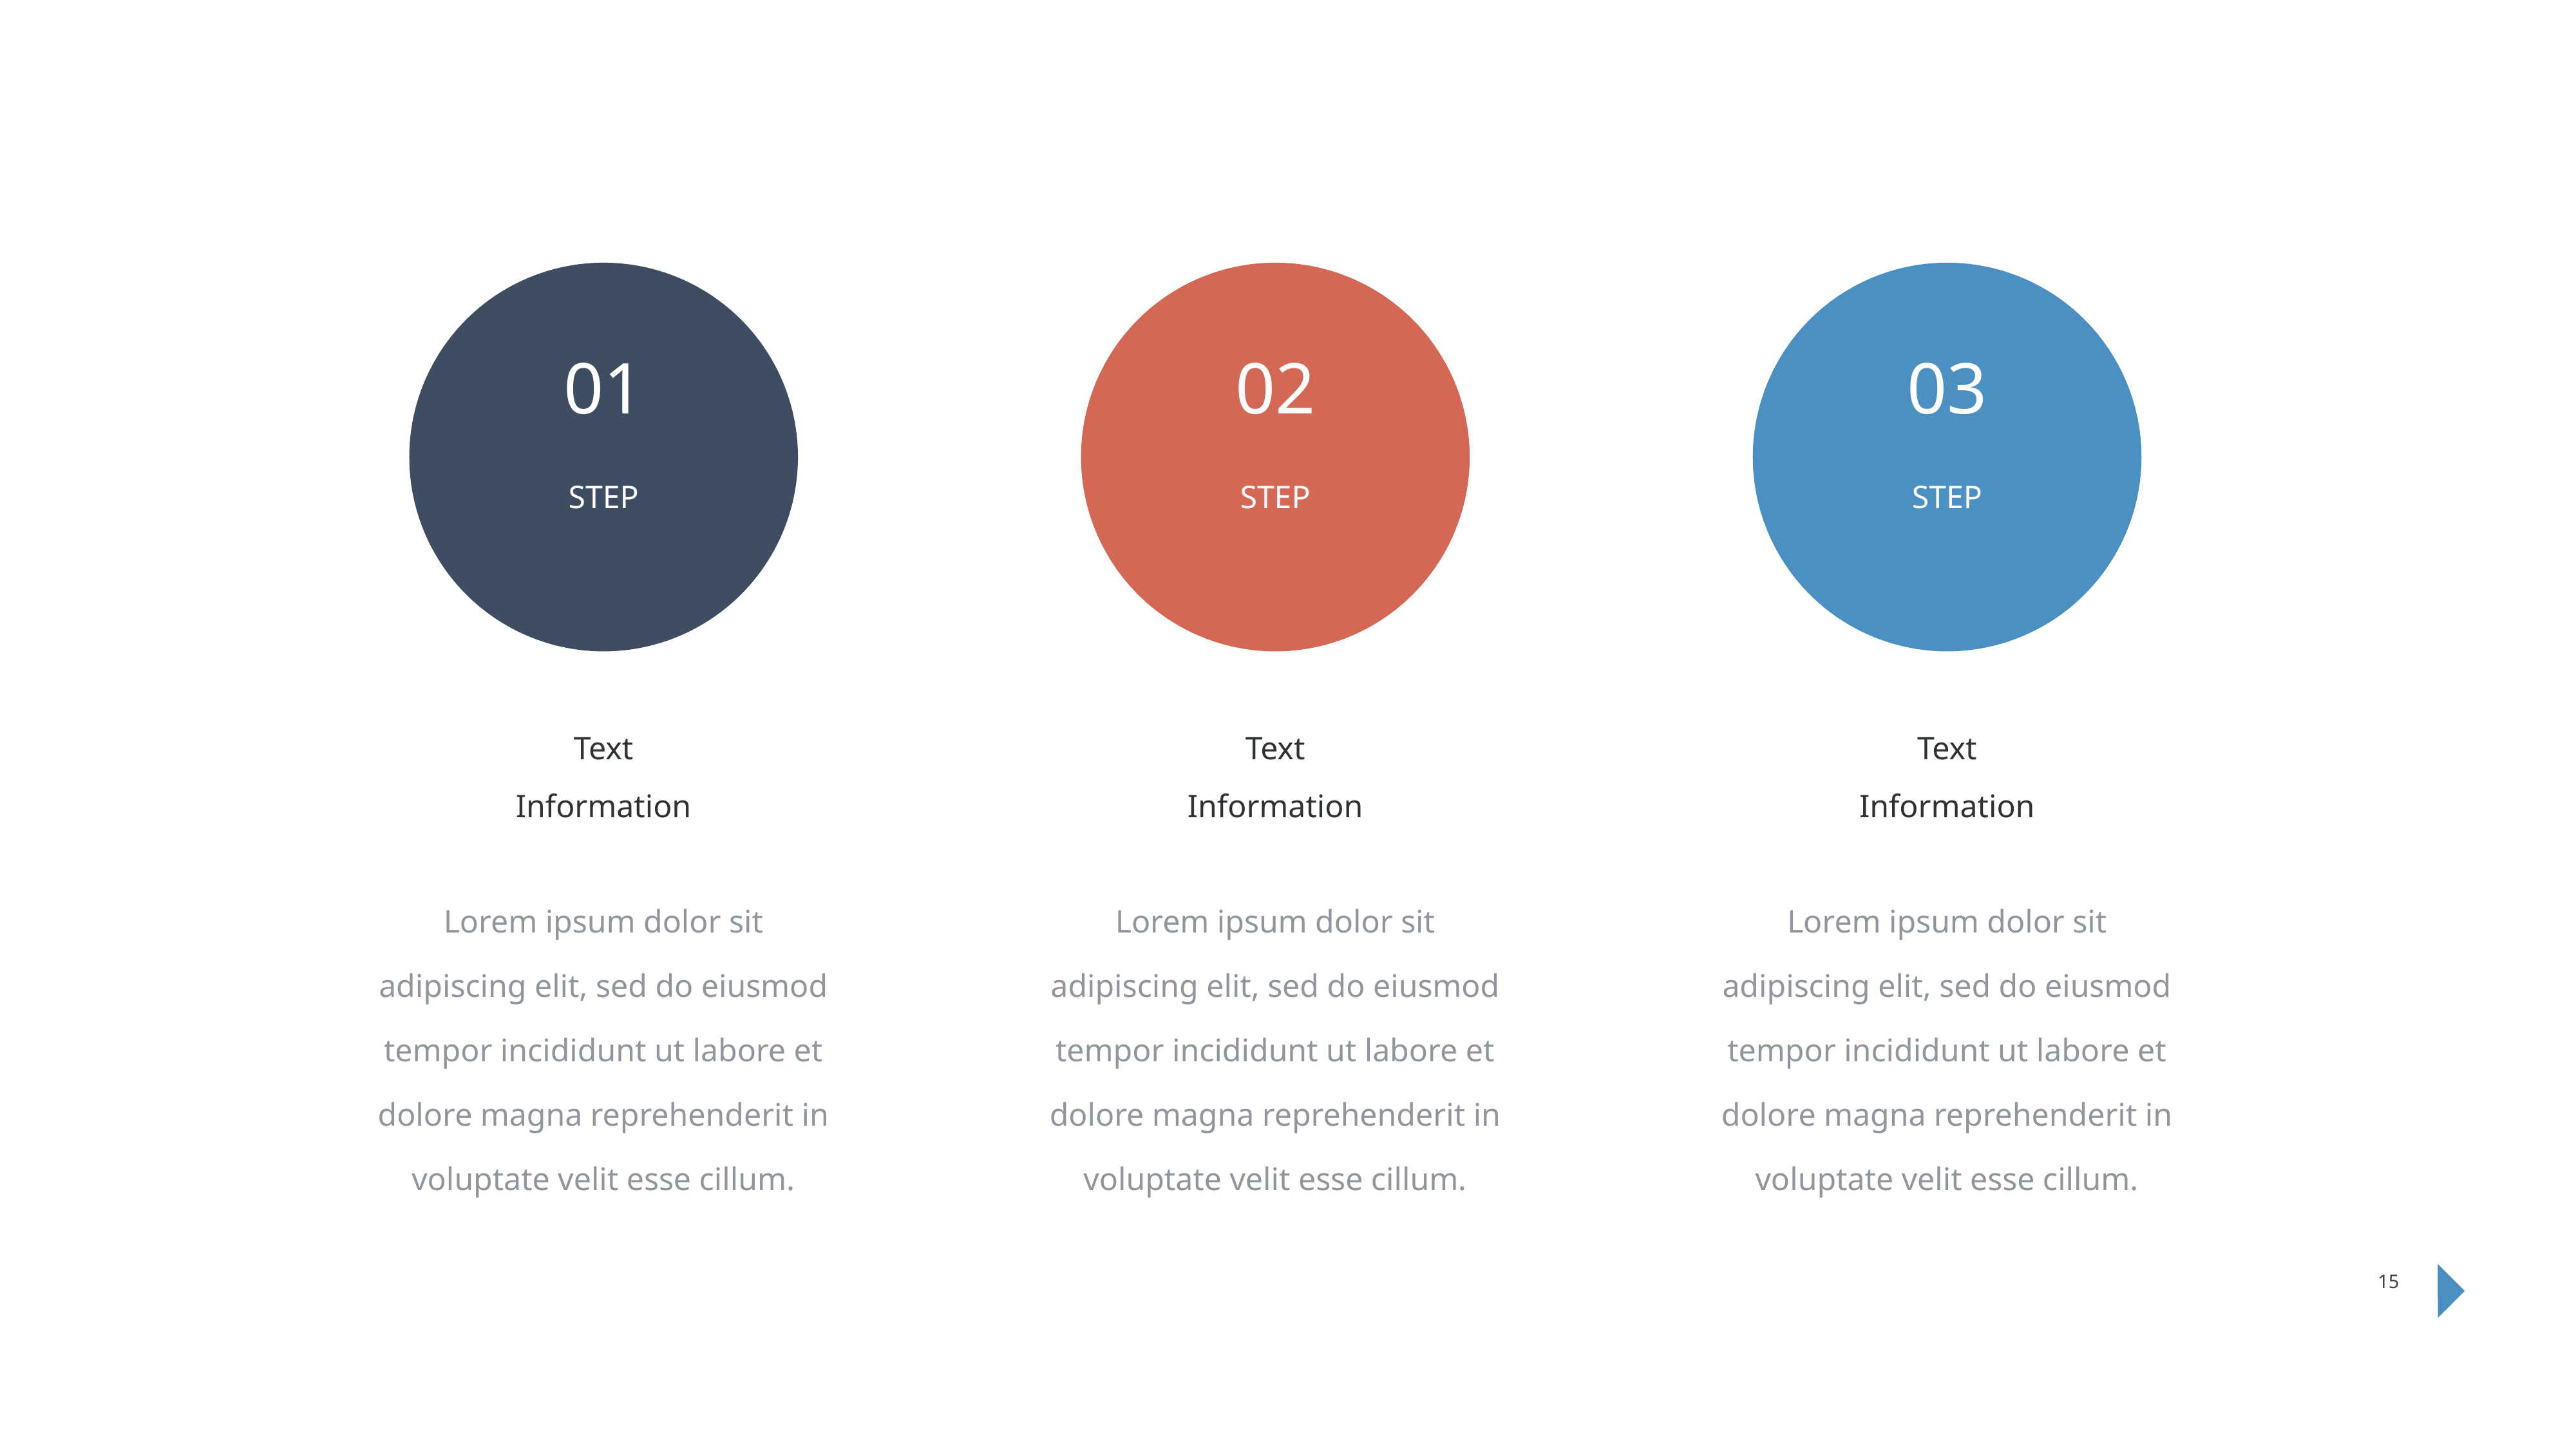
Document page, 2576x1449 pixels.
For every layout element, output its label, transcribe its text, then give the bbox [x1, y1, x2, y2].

slide_number 15 [2339, 1264, 2438, 1318]
text_box Text Information [1853, 730, 2041, 857]
text_box Lorem ipsum dolor sit adipiscing elit, sed do eiusmod tempor incididunt ut labore et dolore magna reprehenderit in voluptate velit esse cillum. [1714, 896, 2181, 1229]
text_box Text Information [1182, 730, 1369, 857]
text_box 01 [462, 355, 745, 497]
text_box Lorem ipsum dolor sit adipiscing elit, sed do eiusmod tempor incididunt ut labore et dolore magna reprehenderit in voluptate velit esse cillum. [1042, 896, 1509, 1229]
text_box 03 [1806, 355, 2088, 497]
text_box Lorem ipsum dolor sit adipiscing elit, sed do eiusmod tempor incididunt ut labore et dolore magna reprehenderit in voluptate velit esse cillum. [370, 896, 837, 1229]
text_box STEP [1822, 479, 2072, 548]
text_box [409, 262, 799, 652]
text_box [1752, 262, 2142, 652]
text_box STEP [1150, 479, 1401, 548]
text_box Text Information [510, 730, 697, 857]
text_box 02 [1133, 355, 1417, 497]
text_box STEP [478, 479, 729, 548]
text_box [1081, 262, 1470, 652]
